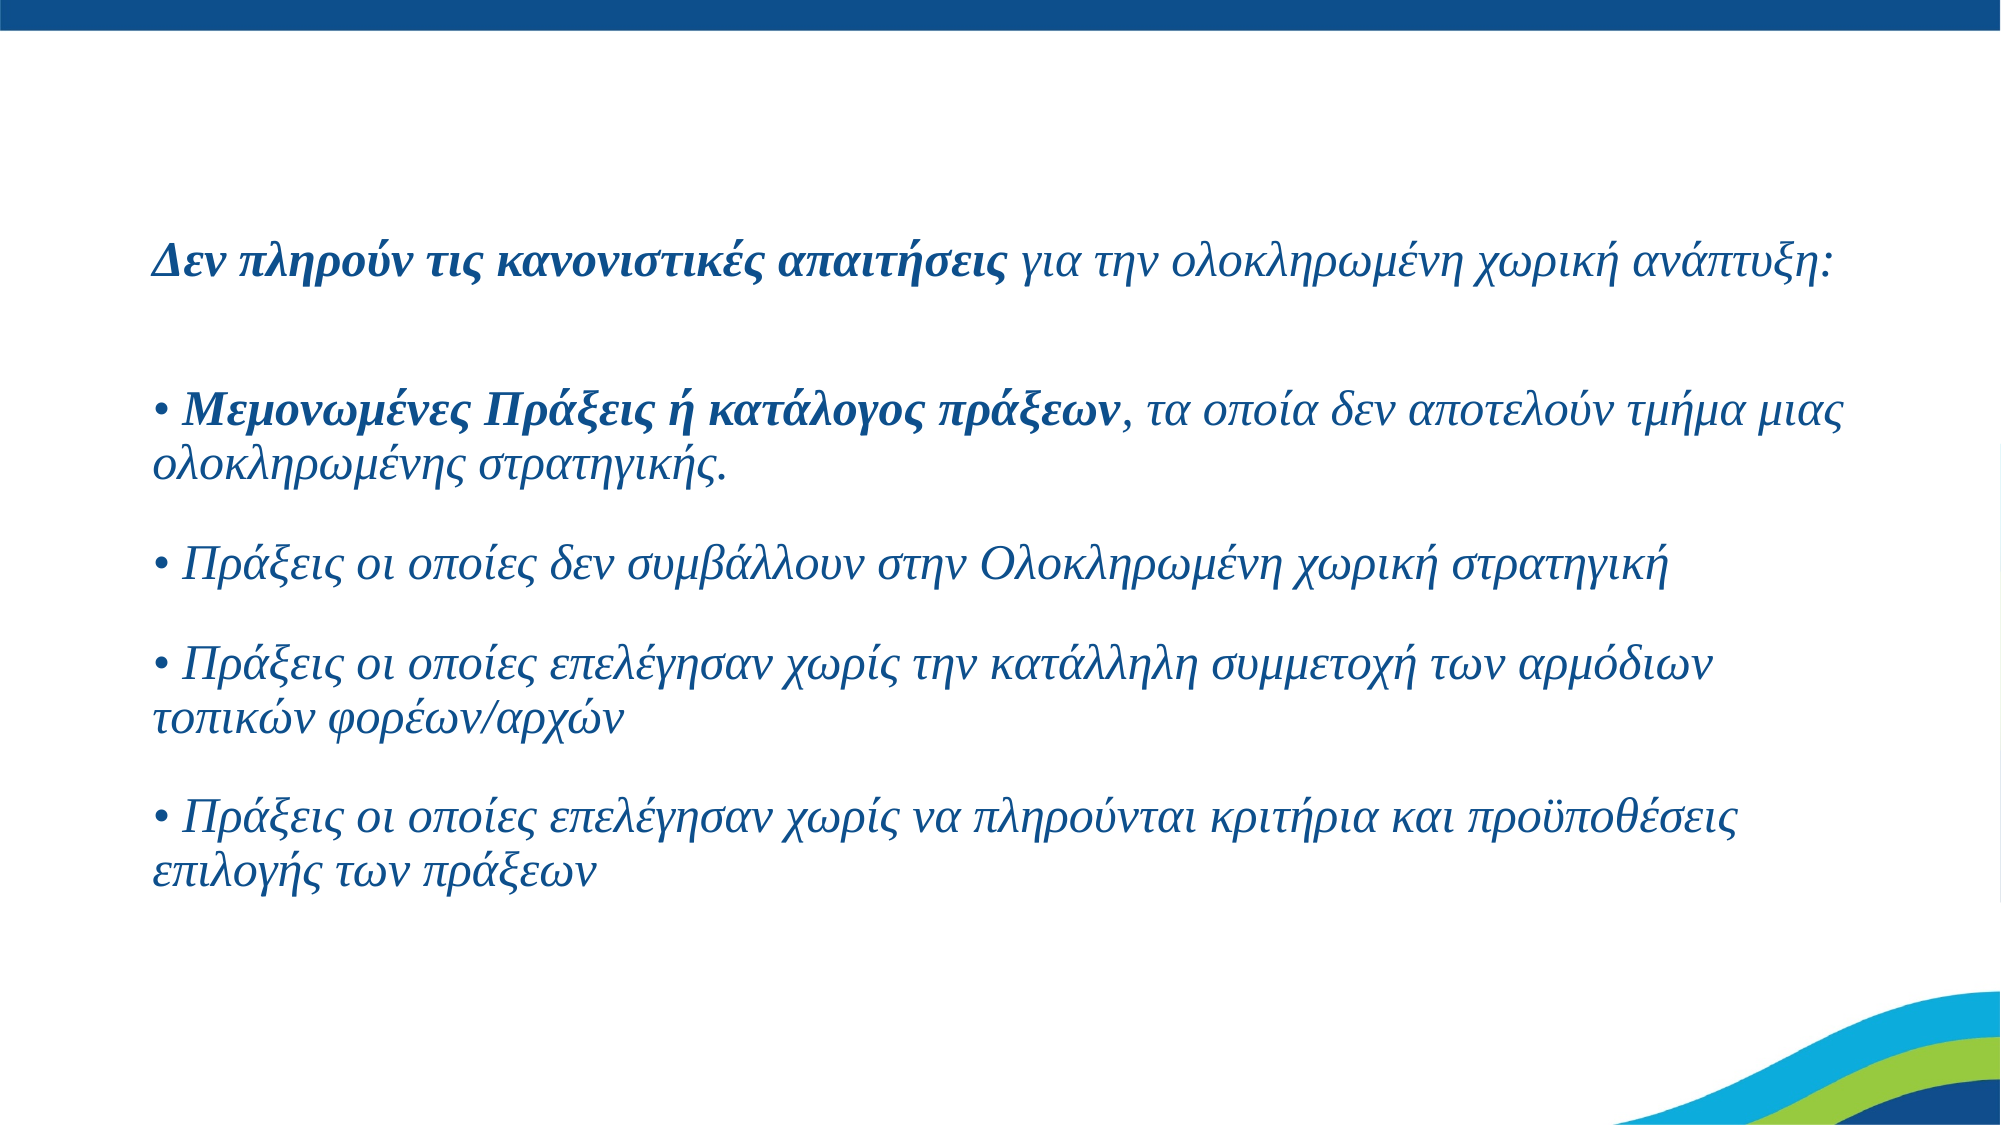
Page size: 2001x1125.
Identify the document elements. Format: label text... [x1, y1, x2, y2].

picture [0, 0, 2001, 1125]
list Δεν πληρούν τις κανονιστικές απαιτήσεις για την ολοκληρωμένη χωρική ανάπτυξη: • Μεμονωμένες Πράξεις ή κατάλογος πράξεων, τα οποία δεν αποτελούν τμήμα μιας ολοκληρωμένης στρατηγικής. • Πράξεις οι οποίες δεν συμβάλλουν στην Ολοκληρωμένη χωρική στρατηγική • Πράξεις οι οποίες επελέγησαν χωρίς την κατάλληλη συμμετοχή των αρμόδιων τοπικών φορέων/αρχών • Πράξεις οι οποίες επελέγησαν χωρίς να πληρούνται κριτήρια και προϋποθέσεις επιλογής των πράξεων [137, 117, 1863, 1014]
